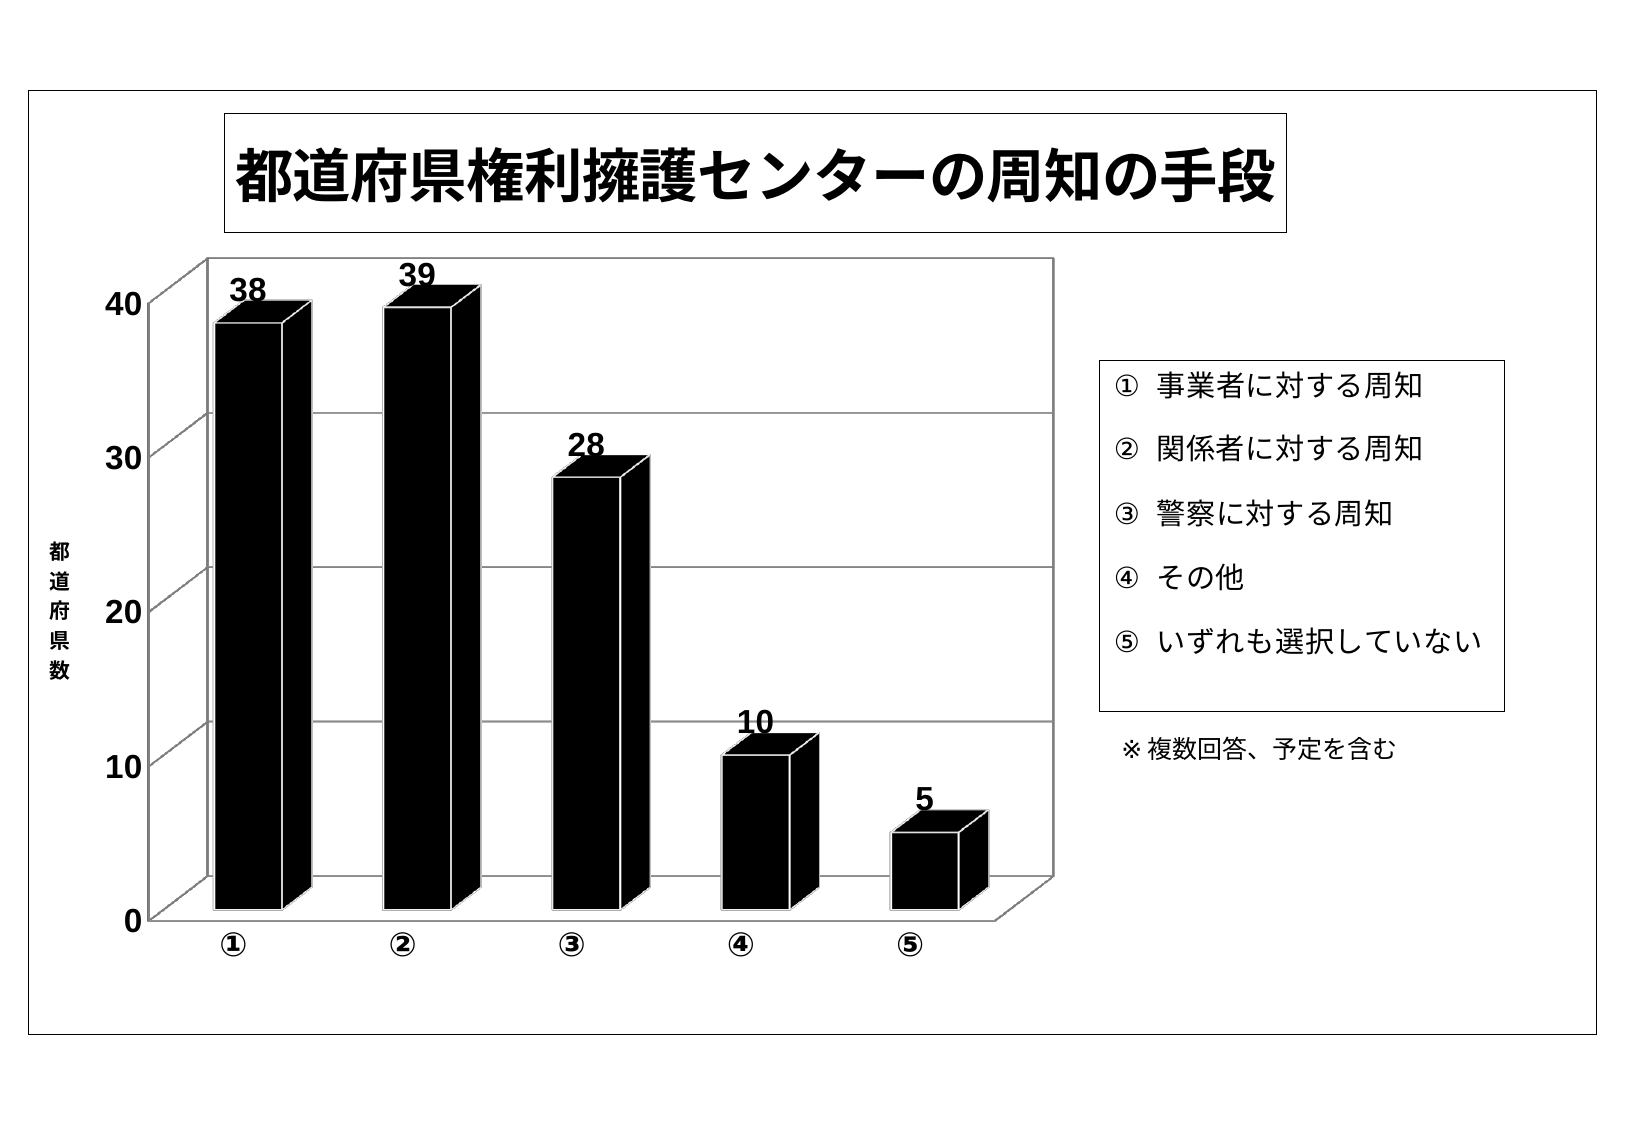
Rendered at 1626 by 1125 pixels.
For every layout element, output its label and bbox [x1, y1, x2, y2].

chart [28, 89, 1597, 1036]
